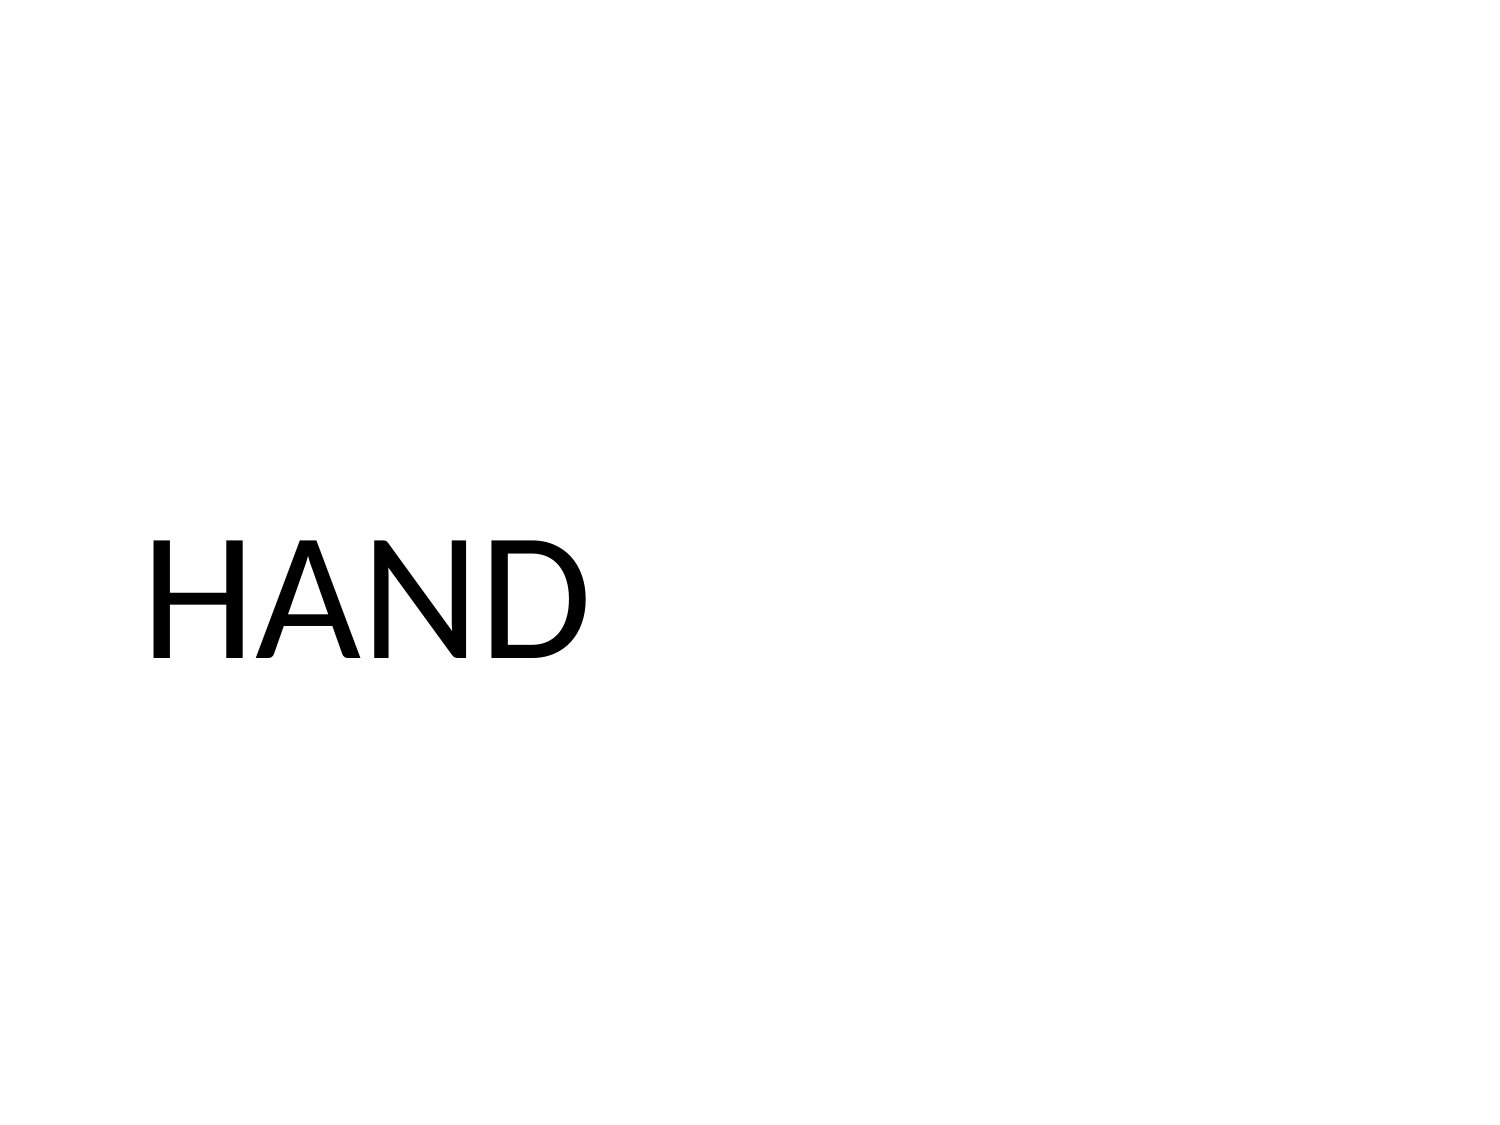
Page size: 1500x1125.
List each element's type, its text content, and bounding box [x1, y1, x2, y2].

list HAND [117, 457, 1393, 704]
